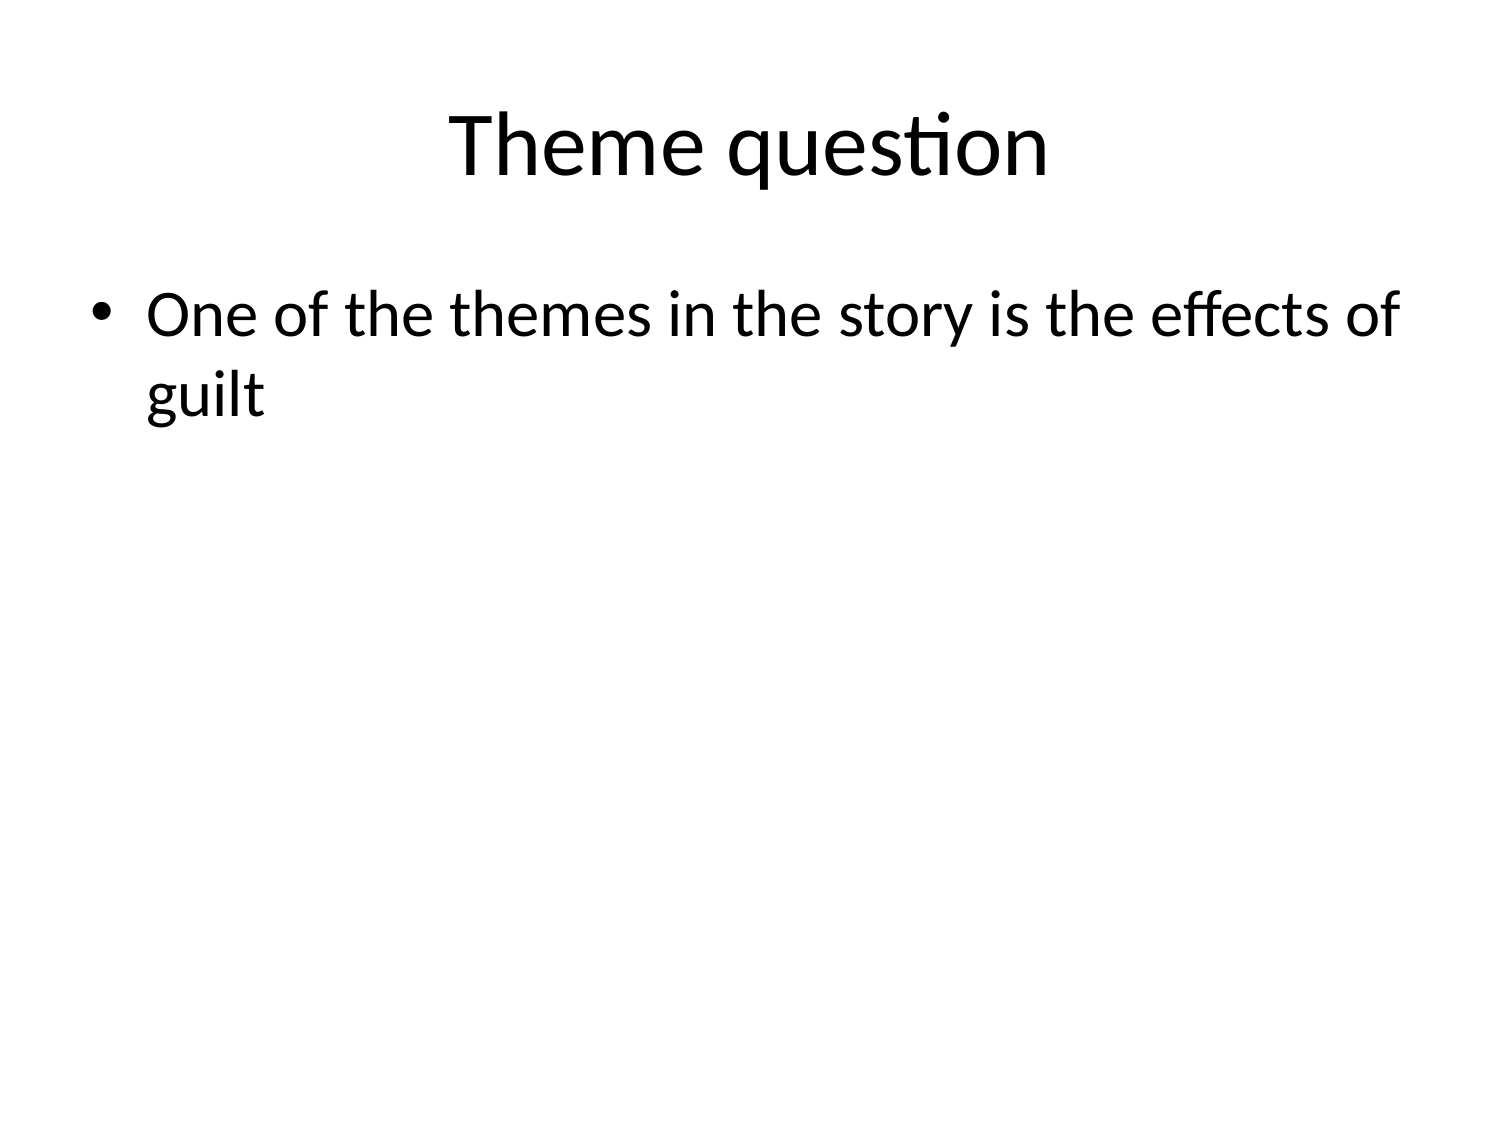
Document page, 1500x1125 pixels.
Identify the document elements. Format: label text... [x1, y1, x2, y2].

list One of the themes in the story is the effects of guilt [75, 262, 1425, 1005]
title Theme question [75, 45, 1425, 233]
